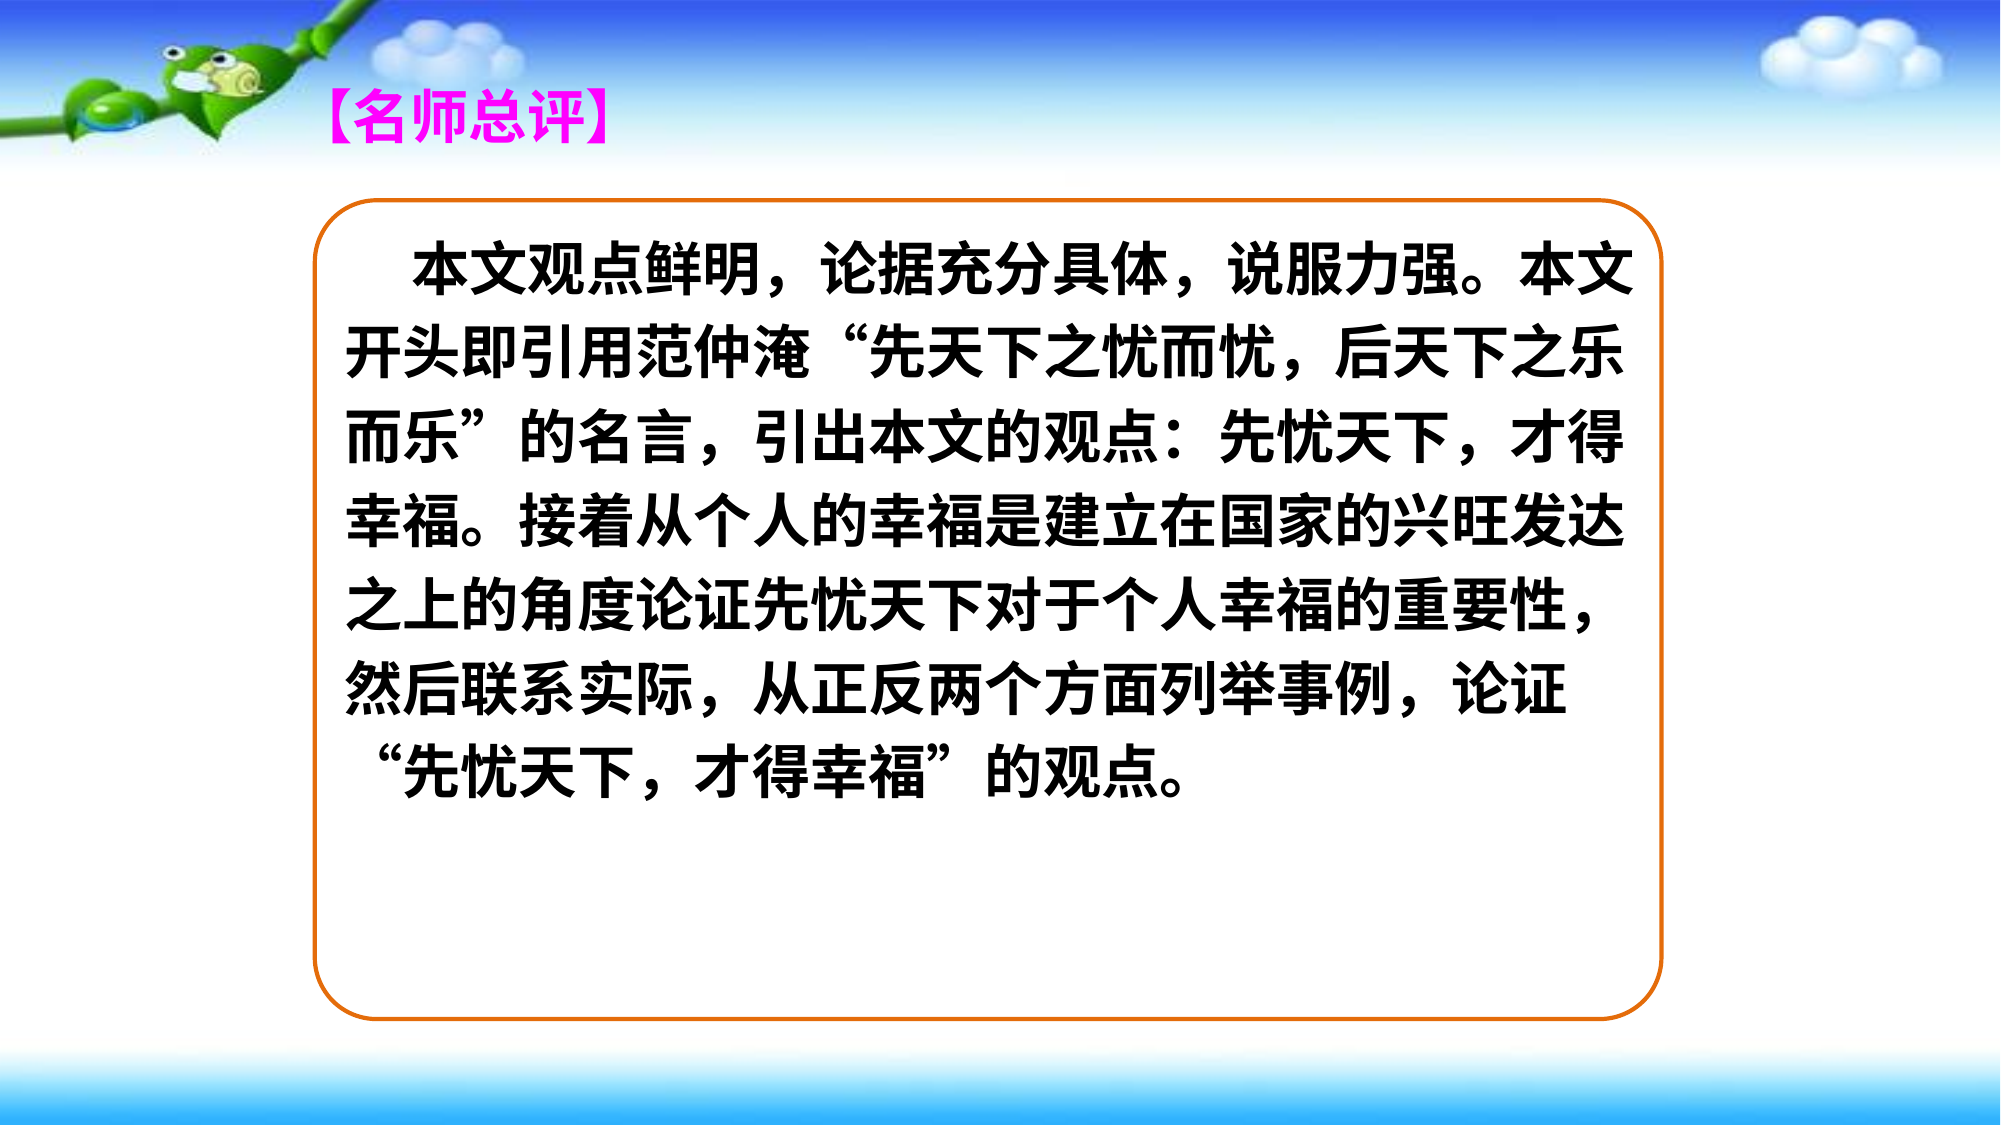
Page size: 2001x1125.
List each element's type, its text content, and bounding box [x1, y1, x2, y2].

text_box 【名师总评】 [279, 58, 705, 158]
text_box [314, 200, 1662, 1020]
picture [0, 0, 2001, 1125]
